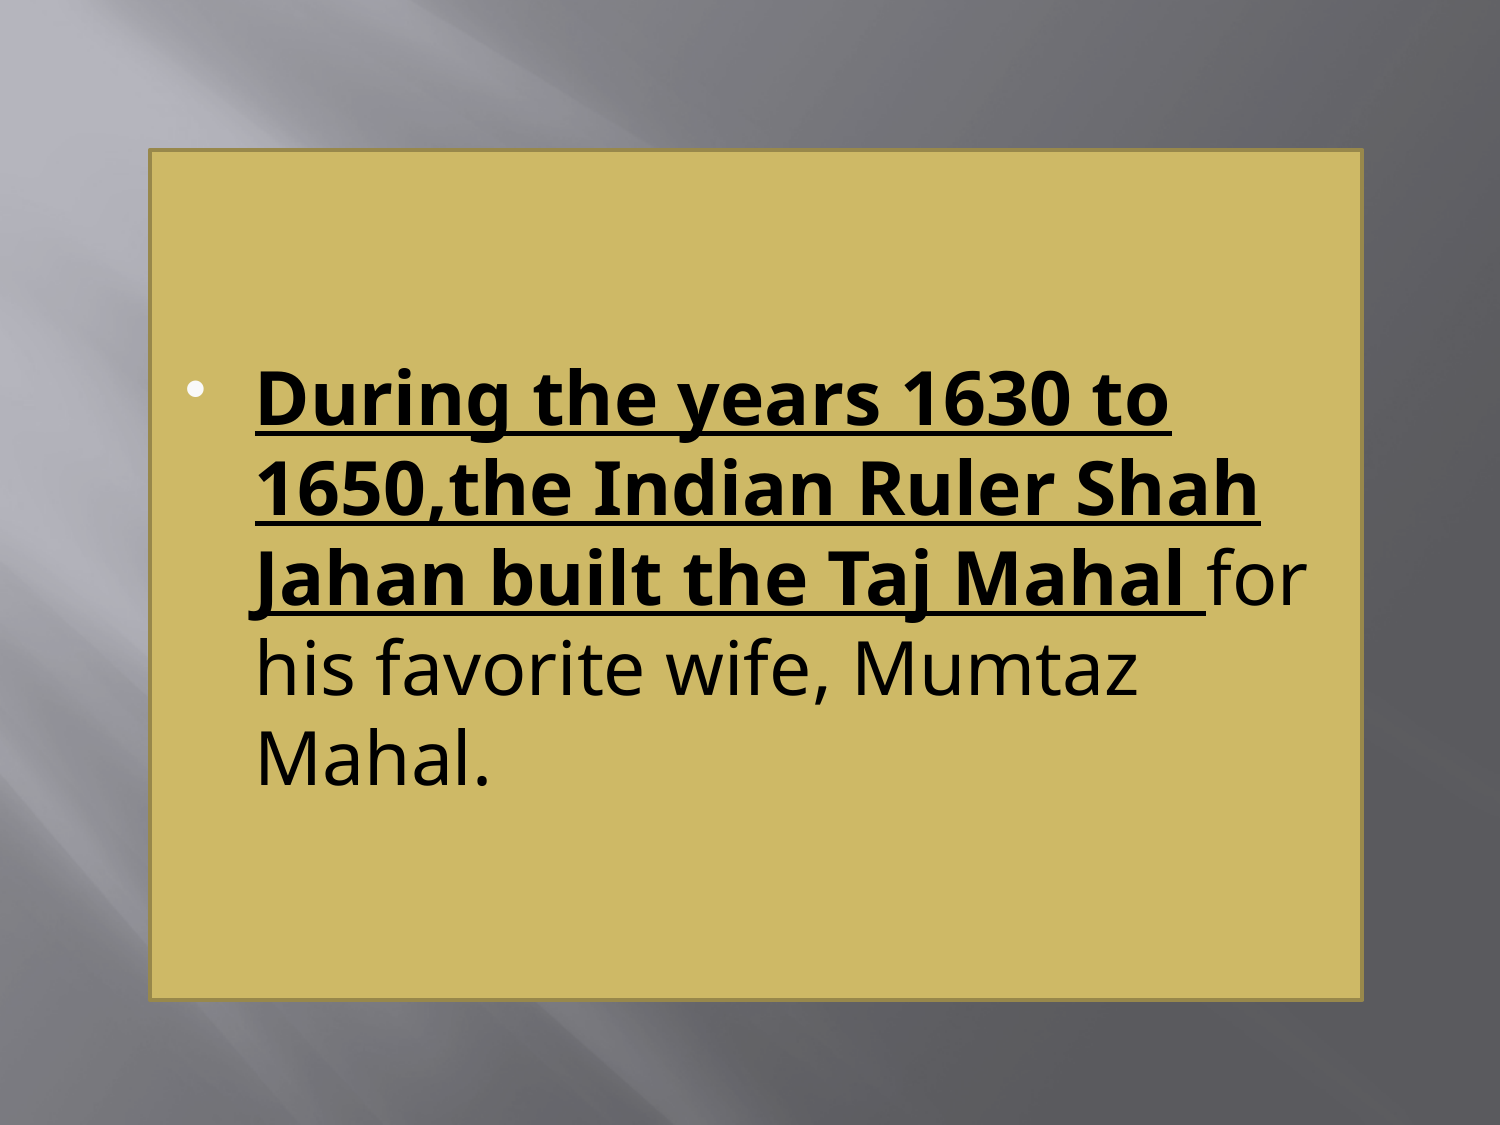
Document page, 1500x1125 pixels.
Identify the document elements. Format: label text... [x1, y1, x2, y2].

text_box During the years 1630 to 1650,the Indian Ruler Shah Jahan built the Taj Mahal for his favorite wife, Mumtaz Mahal. [148, 148, 1364, 1002]
